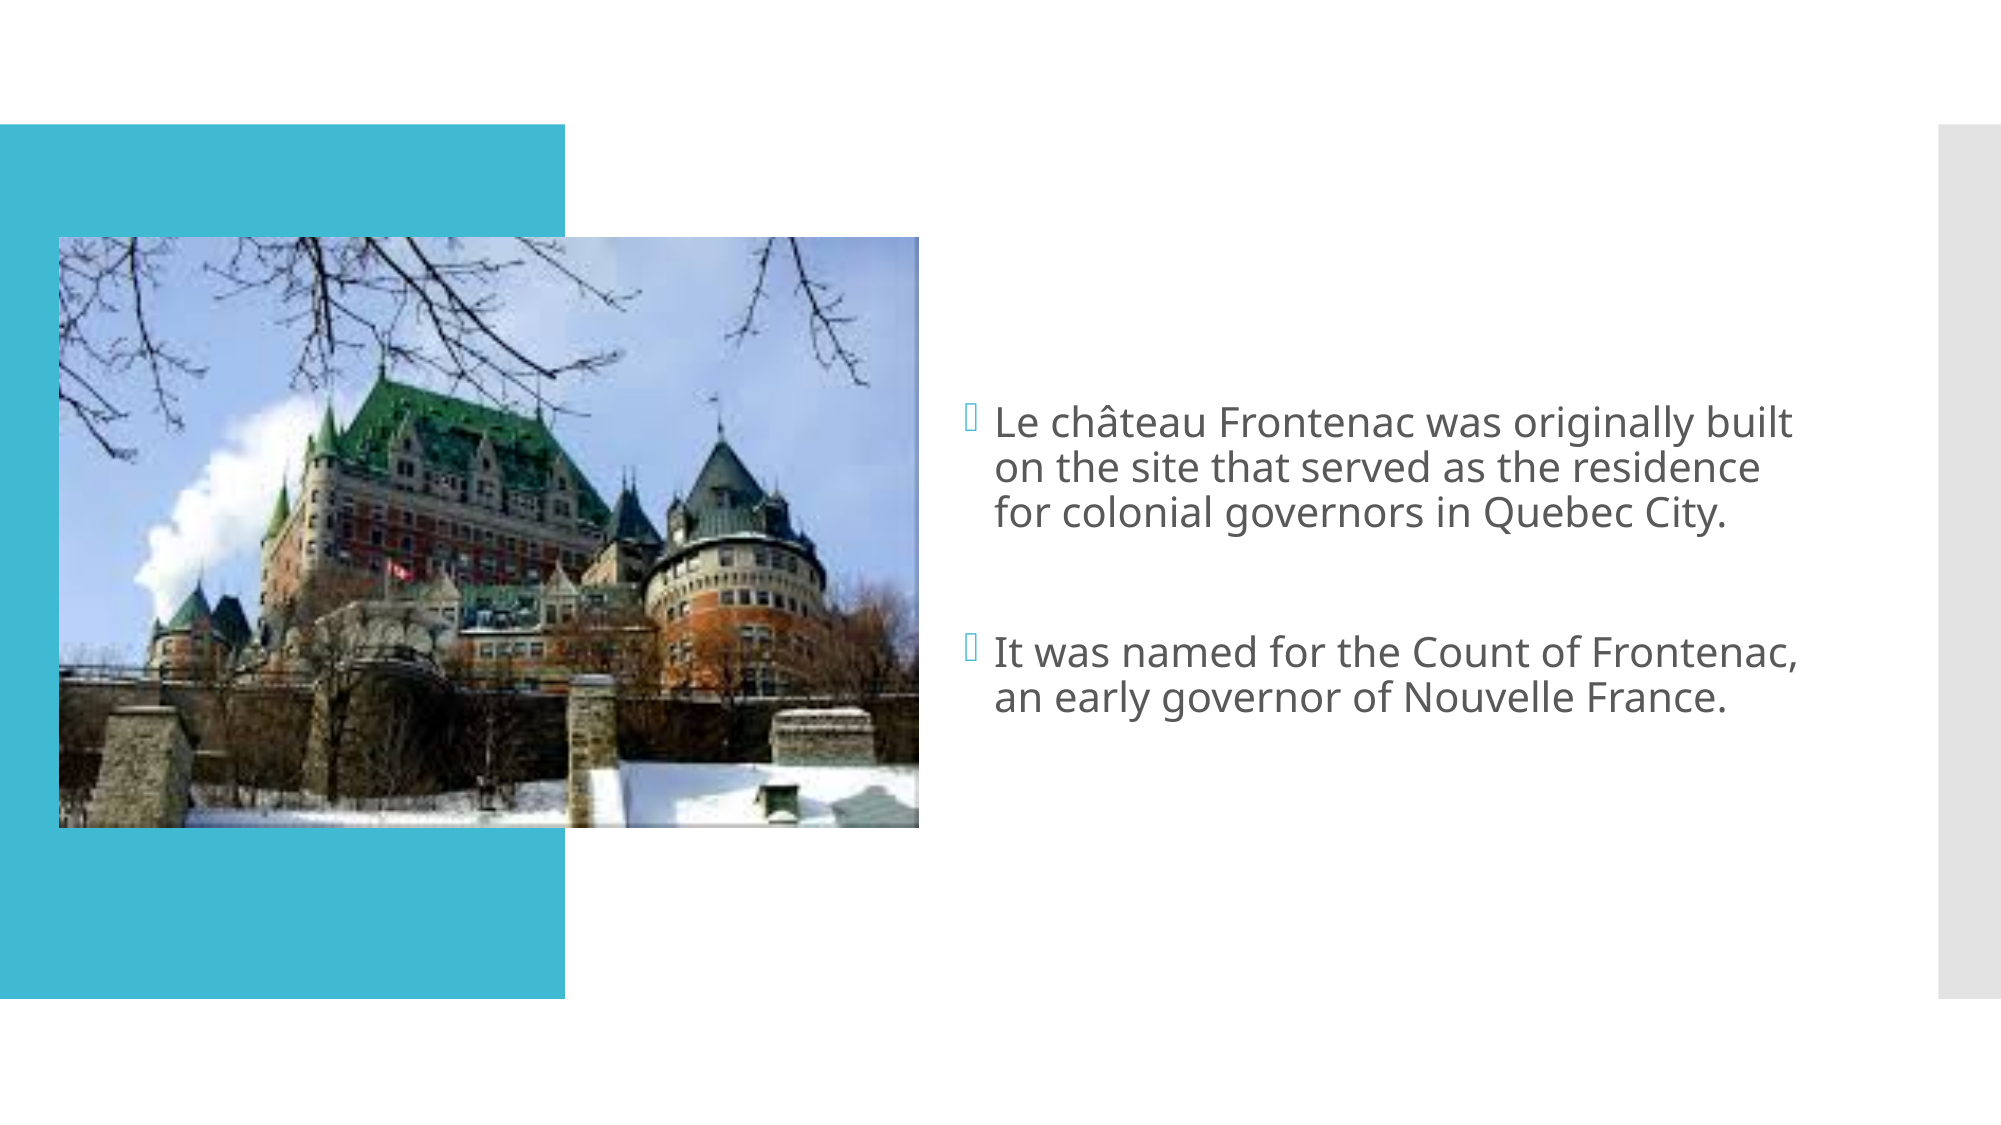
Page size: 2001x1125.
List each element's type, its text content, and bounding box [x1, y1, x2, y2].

list Le château Frontenac was originally built on the site that served as the residence for colonial governors in Quebec City. It was named for the Count of Frontenac, an early governor of Nouvelle France. [949, 141, 1835, 982]
picture [59, 237, 919, 828]
